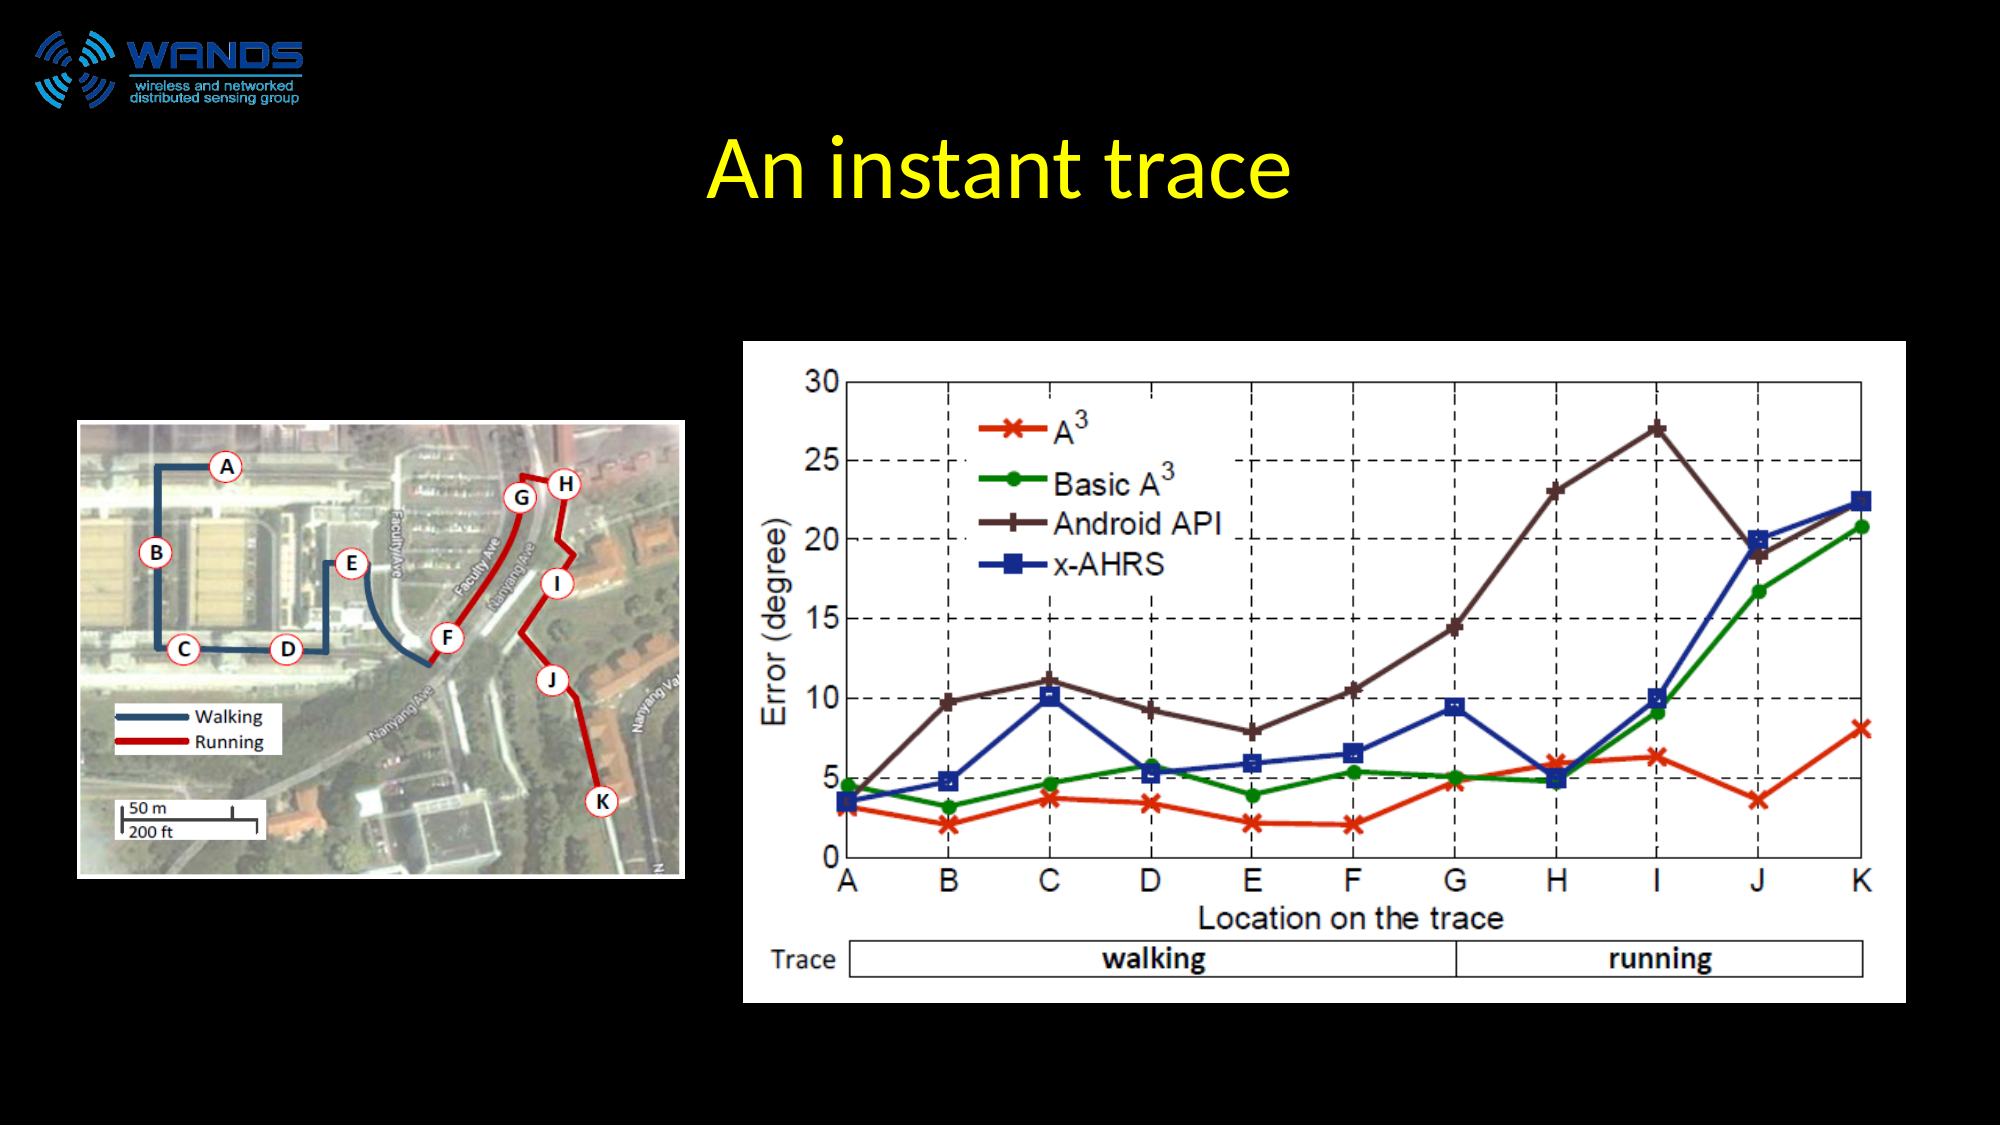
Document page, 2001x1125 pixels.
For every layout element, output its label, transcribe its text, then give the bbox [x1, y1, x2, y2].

picture [77, 420, 685, 879]
picture [35, 28, 303, 109]
title An instant trace [137, 59, 1863, 278]
picture [743, 341, 1906, 1003]
